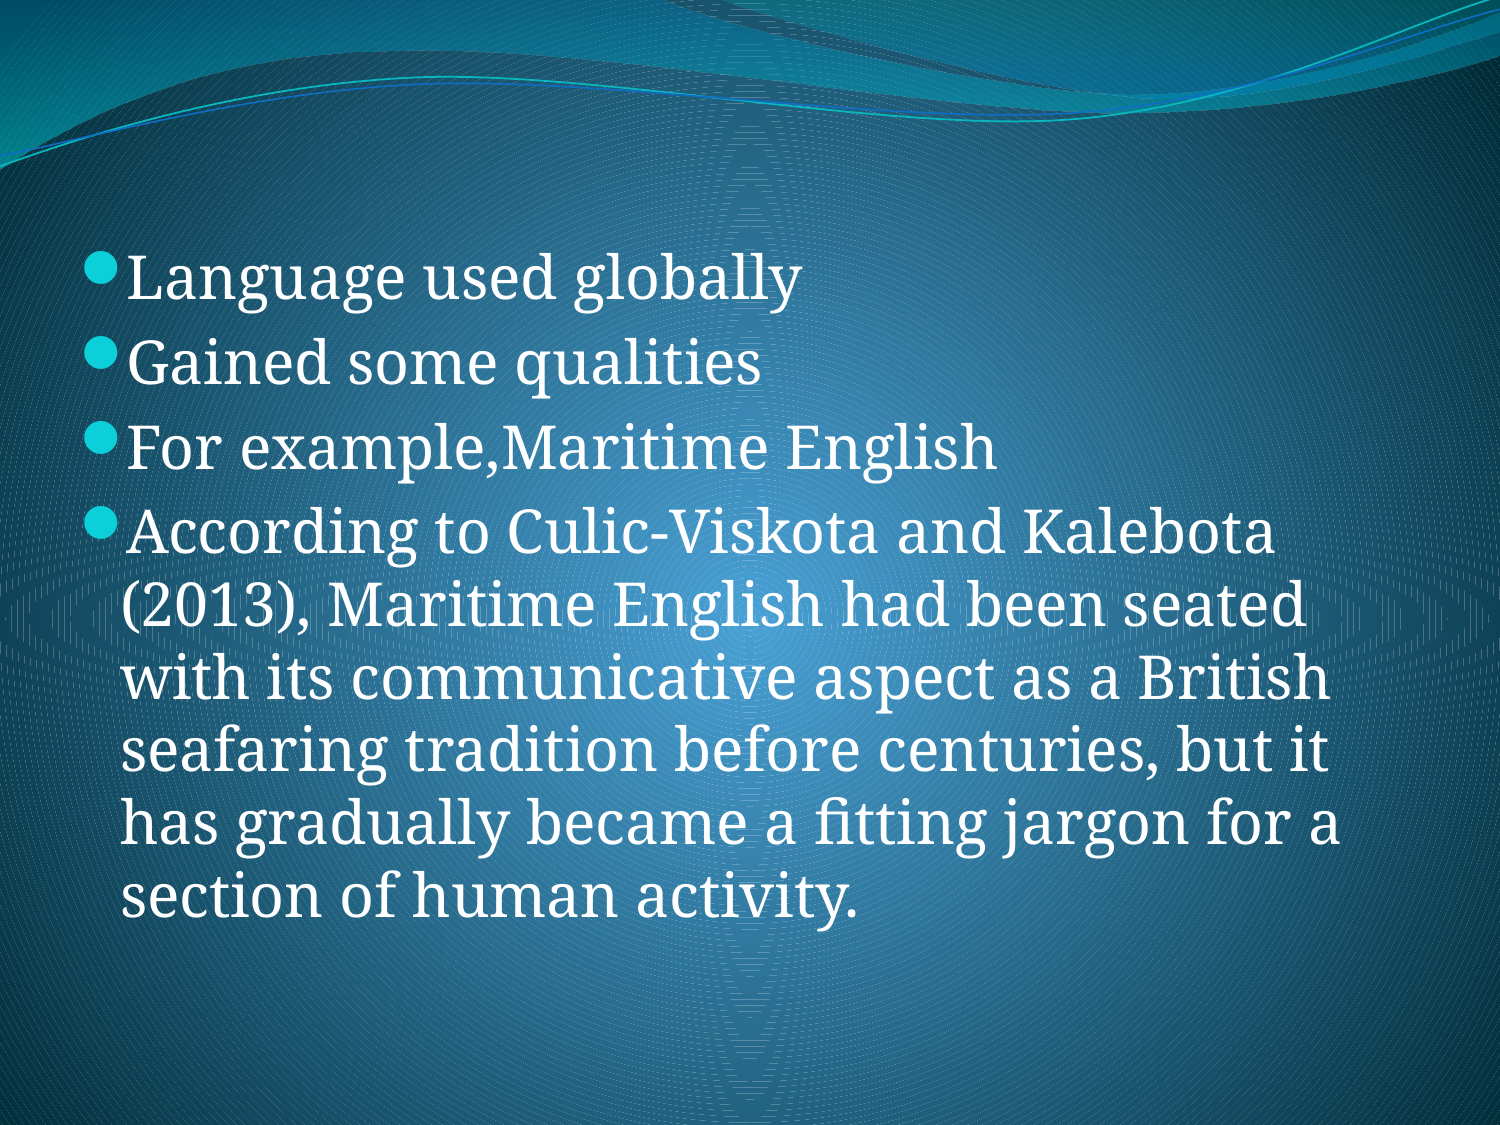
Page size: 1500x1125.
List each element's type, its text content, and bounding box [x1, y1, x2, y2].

list Language used globally Gained some qualities For example,Maritime English According to Culic-Viskota and Kalebota (2013), Maritime English had been seated with its communicative aspect as a British seafaring tradition before centuries, but it has gradually became a fitting jargon for a section of human activity. [64, 231, 1415, 952]
